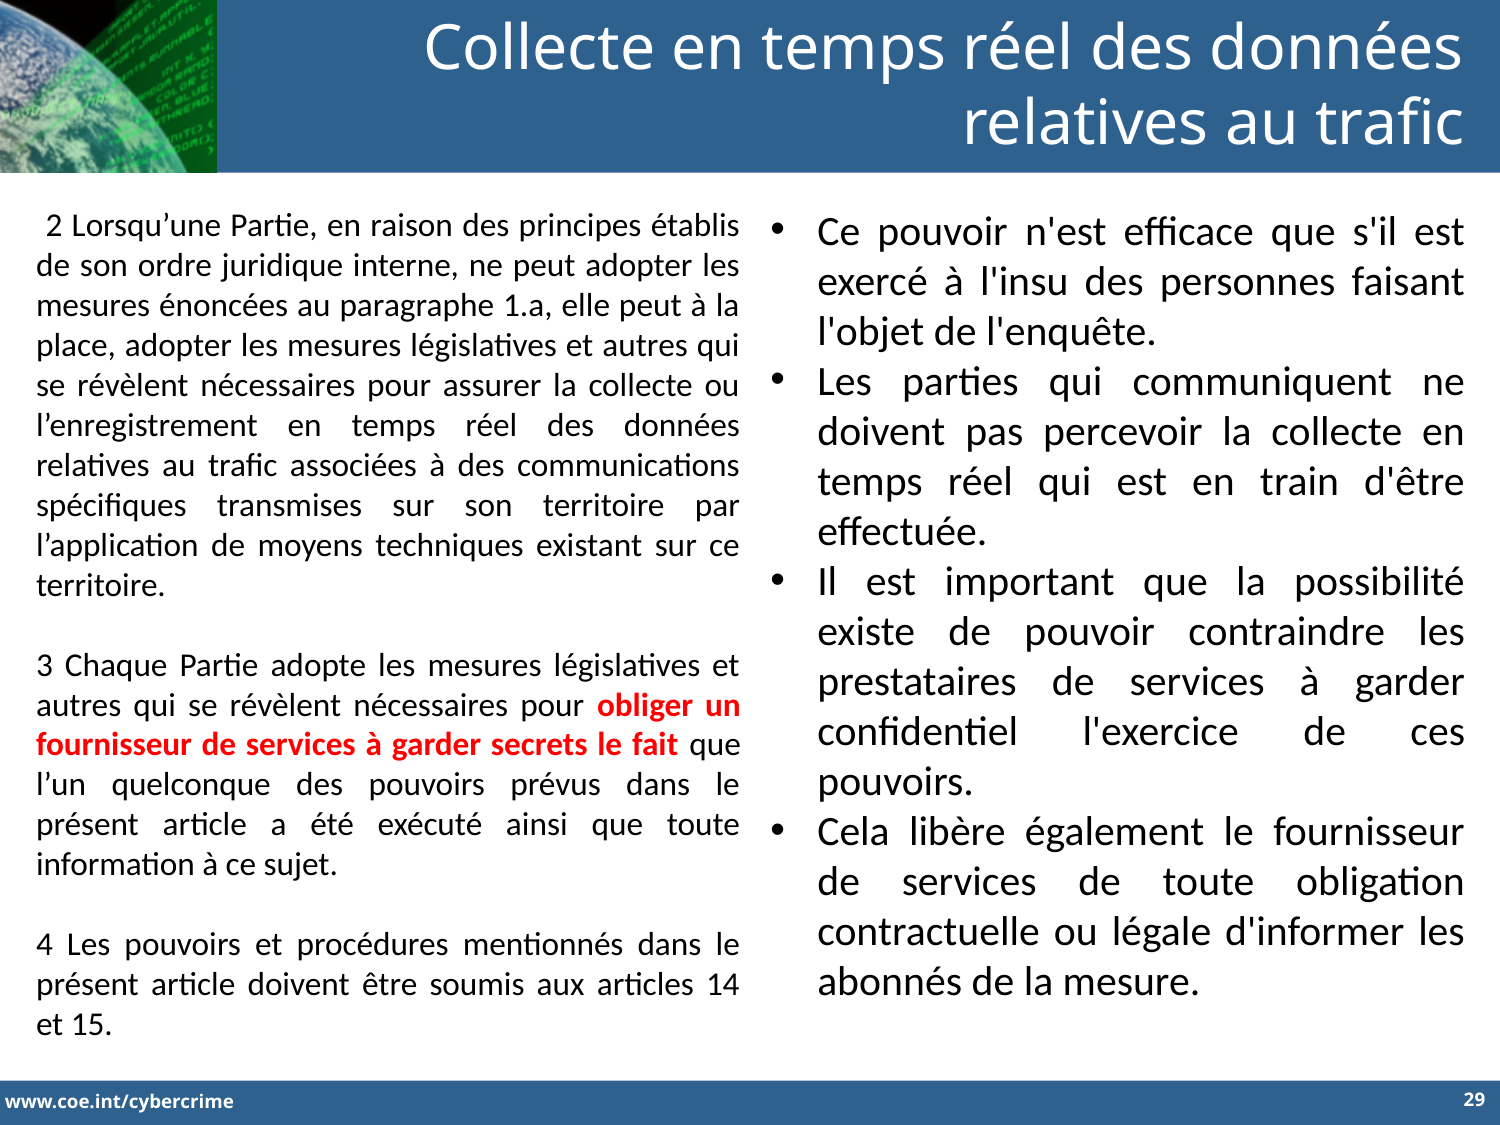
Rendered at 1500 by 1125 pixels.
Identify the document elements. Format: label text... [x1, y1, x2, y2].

text_box Ce pouvoir n'est efficace que s'il est exercé à l'insu des personnes faisant l'objet de l'enquête. Les parties qui communiquent ne doivent pas percevoir la collecte en temps réel qui est en train d'être effectuée. Il est important que la possibilité existe de pouvoir contraindre les prestataires de services à garder confidentiel l'exercice de ces pouvoirs. Cela libère également le fournisseur de services de toute obligation contractuelle ou légale d'informer les abonnés de la mesure. [756, 196, 1480, 1012]
picture [0, 0, 217, 173]
text_box Collecte en temps réel des données relatives au trafic [227, 0, 1480, 165]
text_box 2 Lorsqu’une Partie, en raison des principes établis de son ordre juridique interne, ne peut adopter les mesures énoncées au paragraphe 1.a, elle peut à la place, adopter les mesures législatives et autres qui se révèlent nécessaires pour assurer la collecte ou l’enregistrement en temps réel des données relatives au trafic associées à des communications spécifiques transmises sur son territoire par l’application de moyens techniques existant sur ce territoire. 3 Chaque Partie adopte les mesures législatives et autres qui se révèlent nécessaires pour obliger un fournisseur de services à garder secrets le fait que l’un quelconque des pouvoirs prévus dans le présent article a été exécuté ainsi que toute information à ce sujet. 4 Les pouvoirs et procédures mentionnés dans le présent article doivent être soumis aux articles 14 et 15. [21, 196, 756, 1050]
